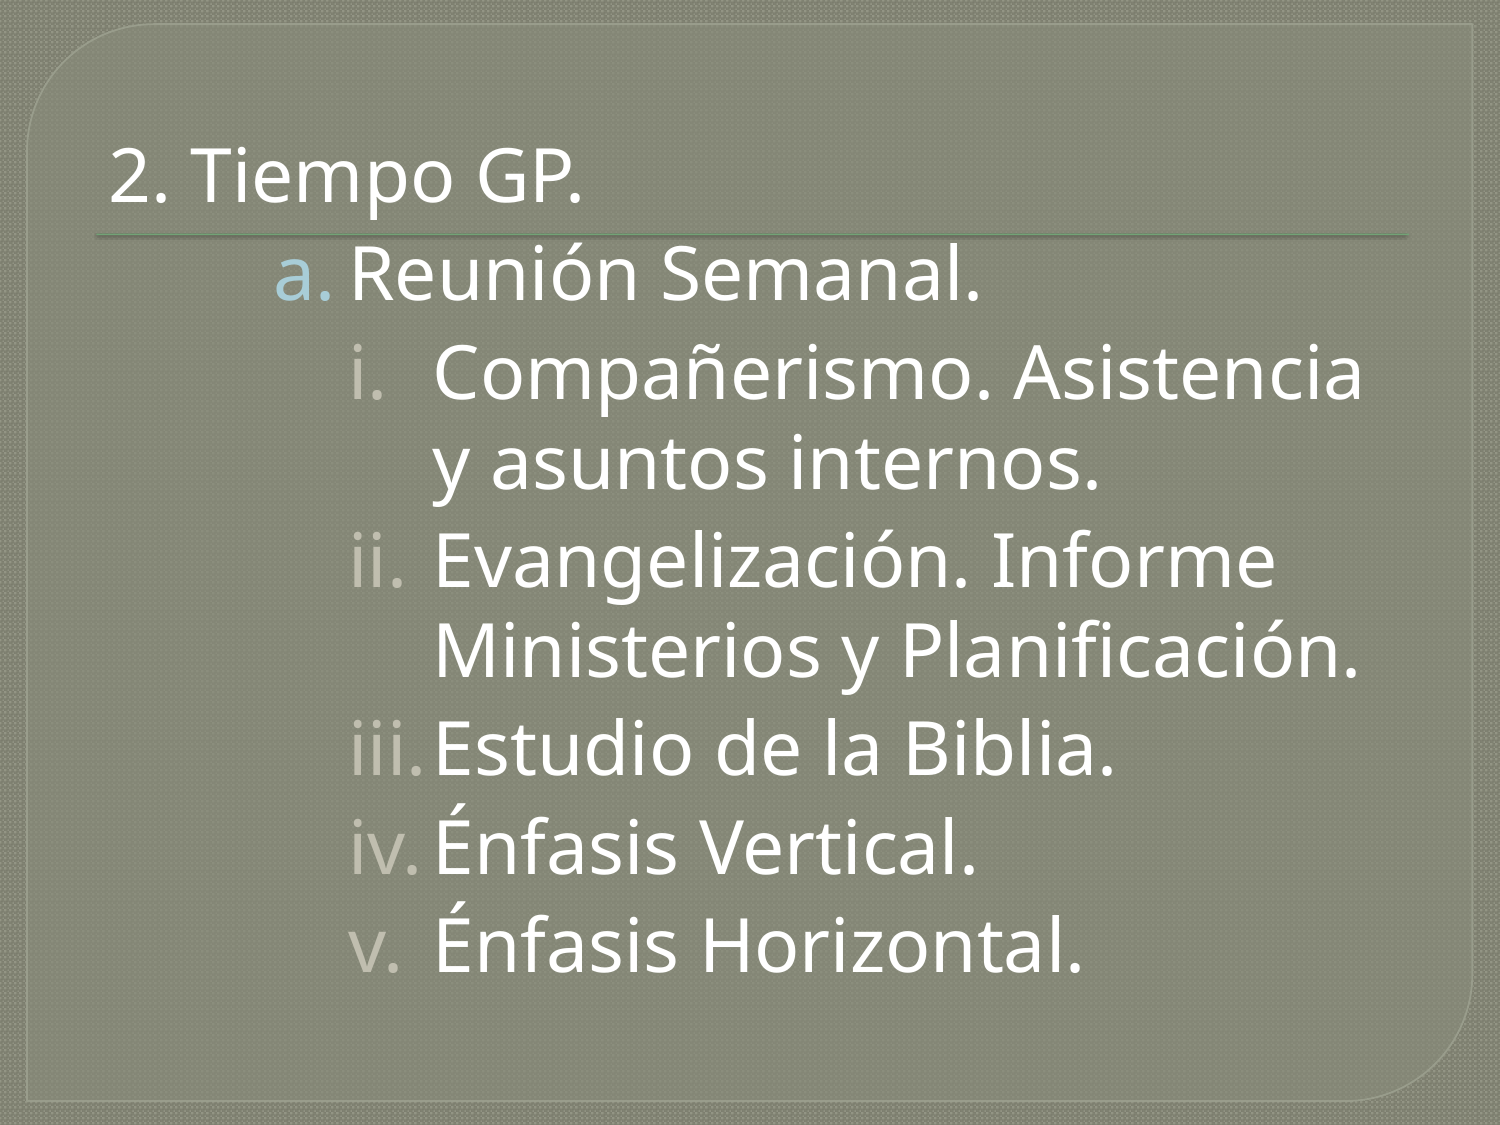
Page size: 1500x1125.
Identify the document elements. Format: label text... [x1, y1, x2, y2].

list 2. Tiempo GP. Reunión Semanal. Compañerismo. Asistencia y asuntos internos. Evangelización. Informe Ministerios y Planificación. Estudio de la Biblia. Énfasis Vertical. Énfasis Horizontal. [0, 120, 1437, 1047]
